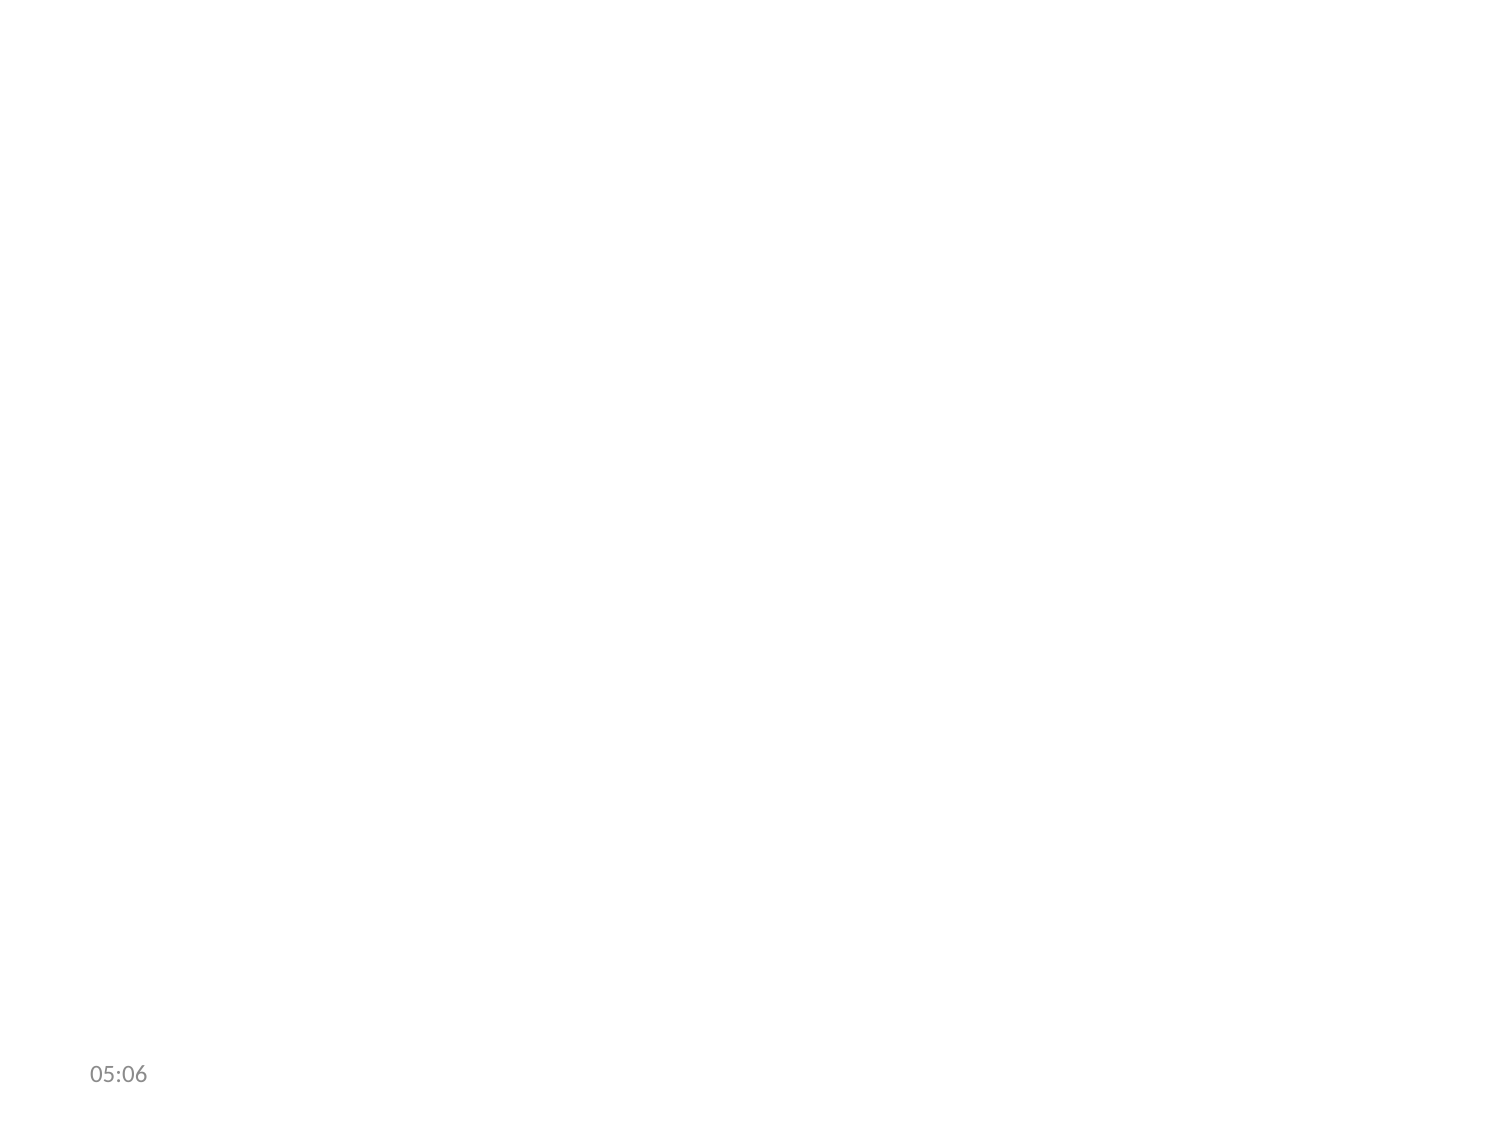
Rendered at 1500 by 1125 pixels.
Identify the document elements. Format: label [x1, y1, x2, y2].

slide_number [75, 1042, 425, 1103]
